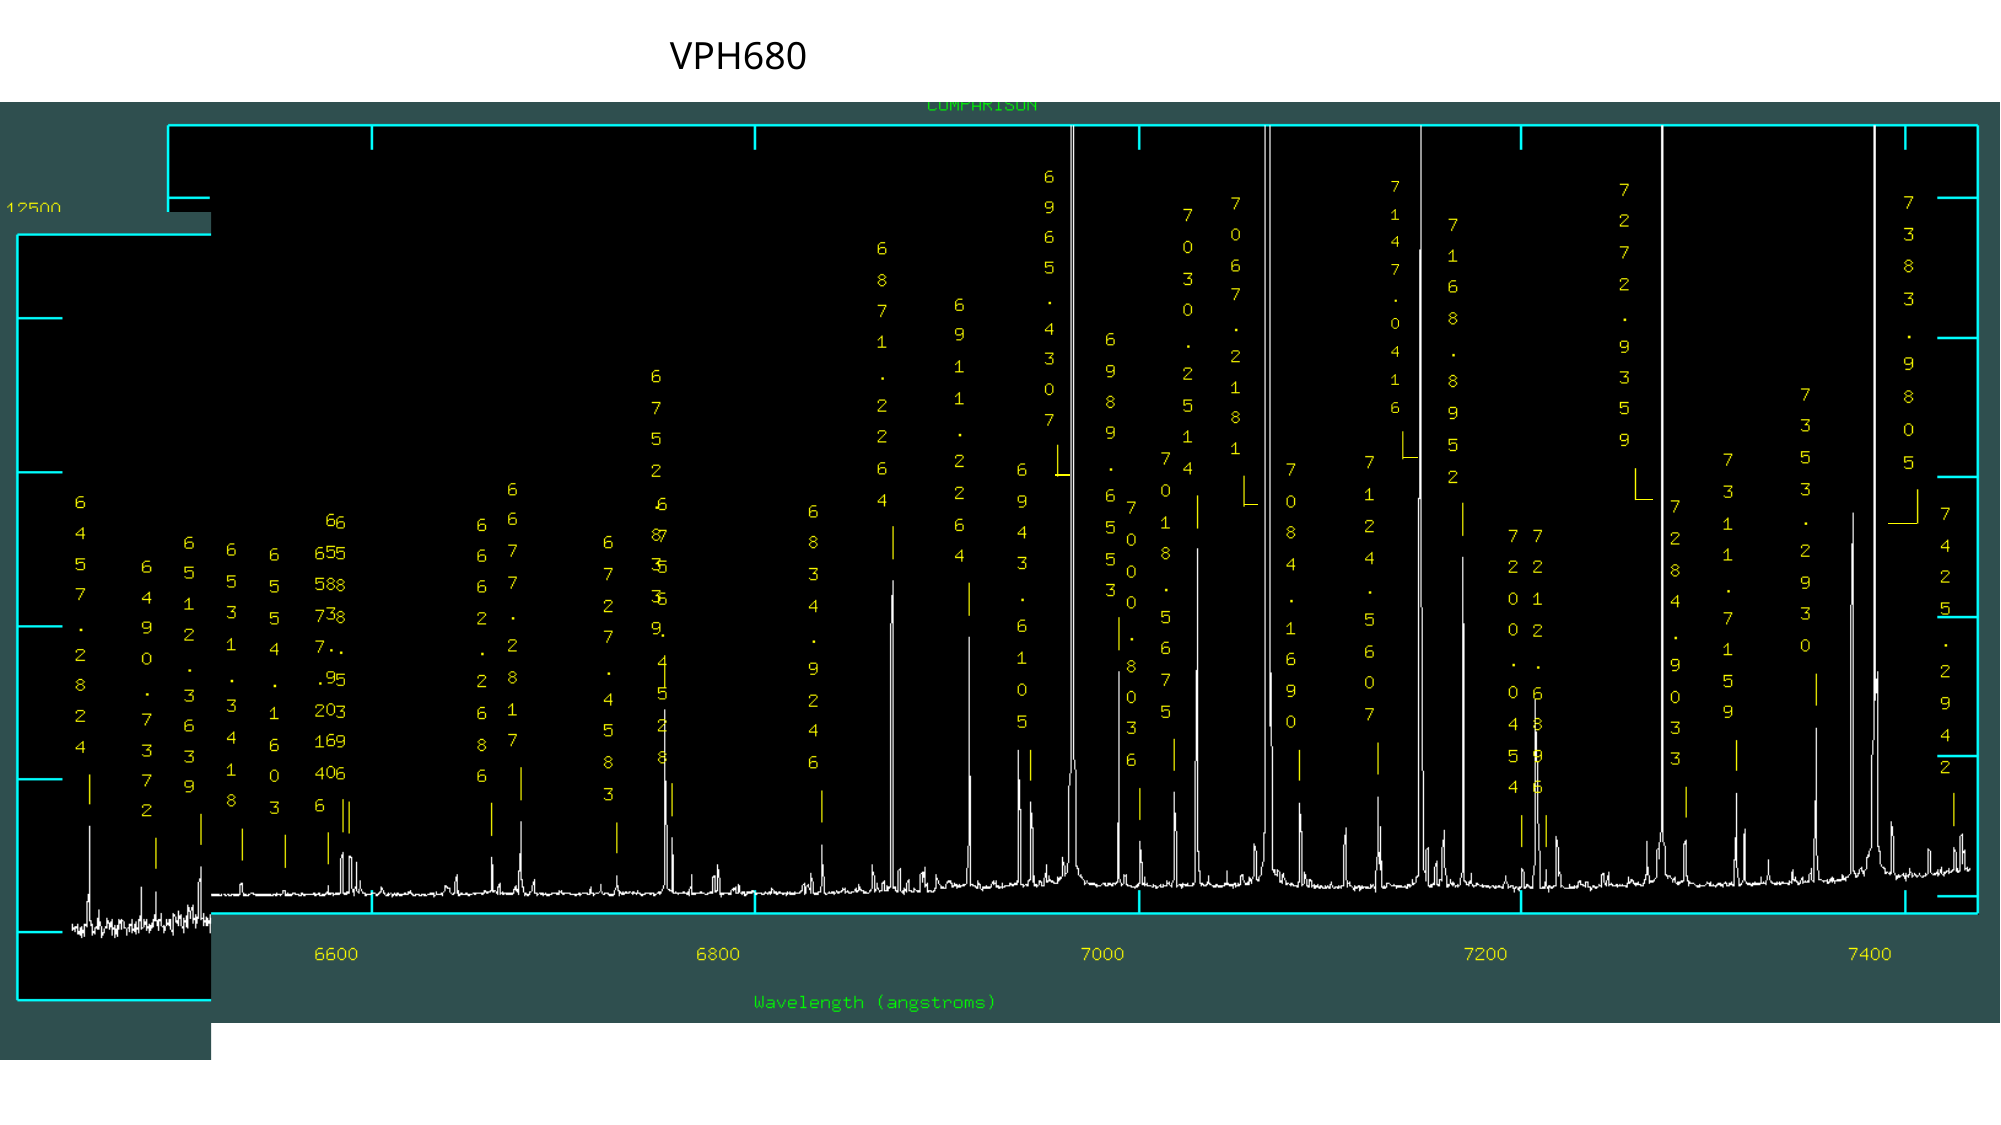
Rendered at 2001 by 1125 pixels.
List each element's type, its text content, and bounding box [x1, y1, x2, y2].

text_box VPH680 [655, 24, 1031, 85]
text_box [0, 102, 2000, 1060]
